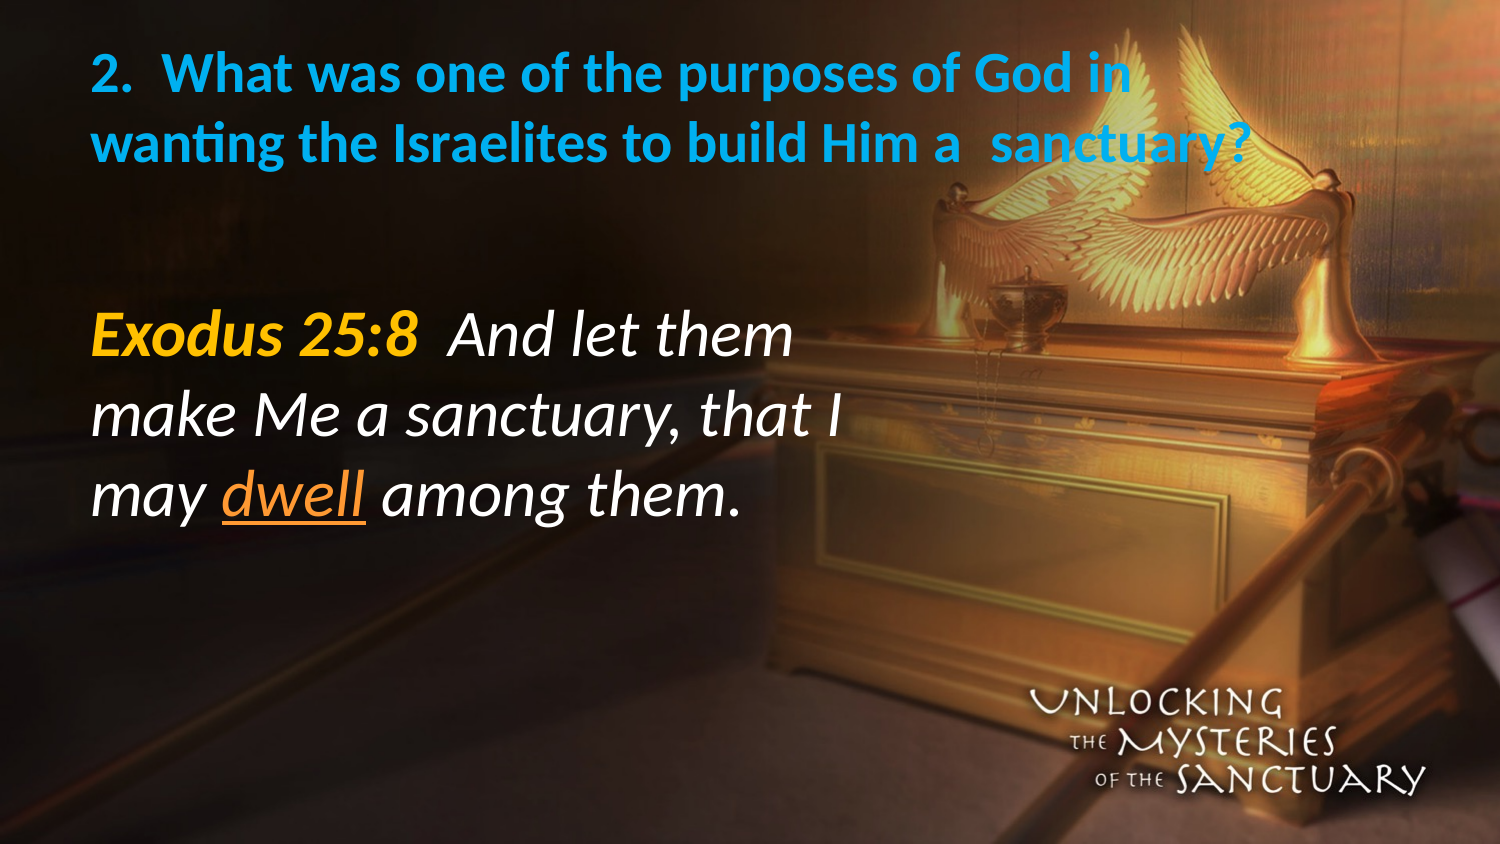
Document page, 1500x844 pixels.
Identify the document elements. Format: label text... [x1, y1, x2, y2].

list Exodus 25:8 And let them make Me a sanctuary, that I may dwell among them. [75, 188, 950, 754]
picture [0, 0, 1500, 844]
title 2. What was one of the purposes of God in wanting the Israelites to build Him a sanctuary? [75, 33, 1425, 175]
